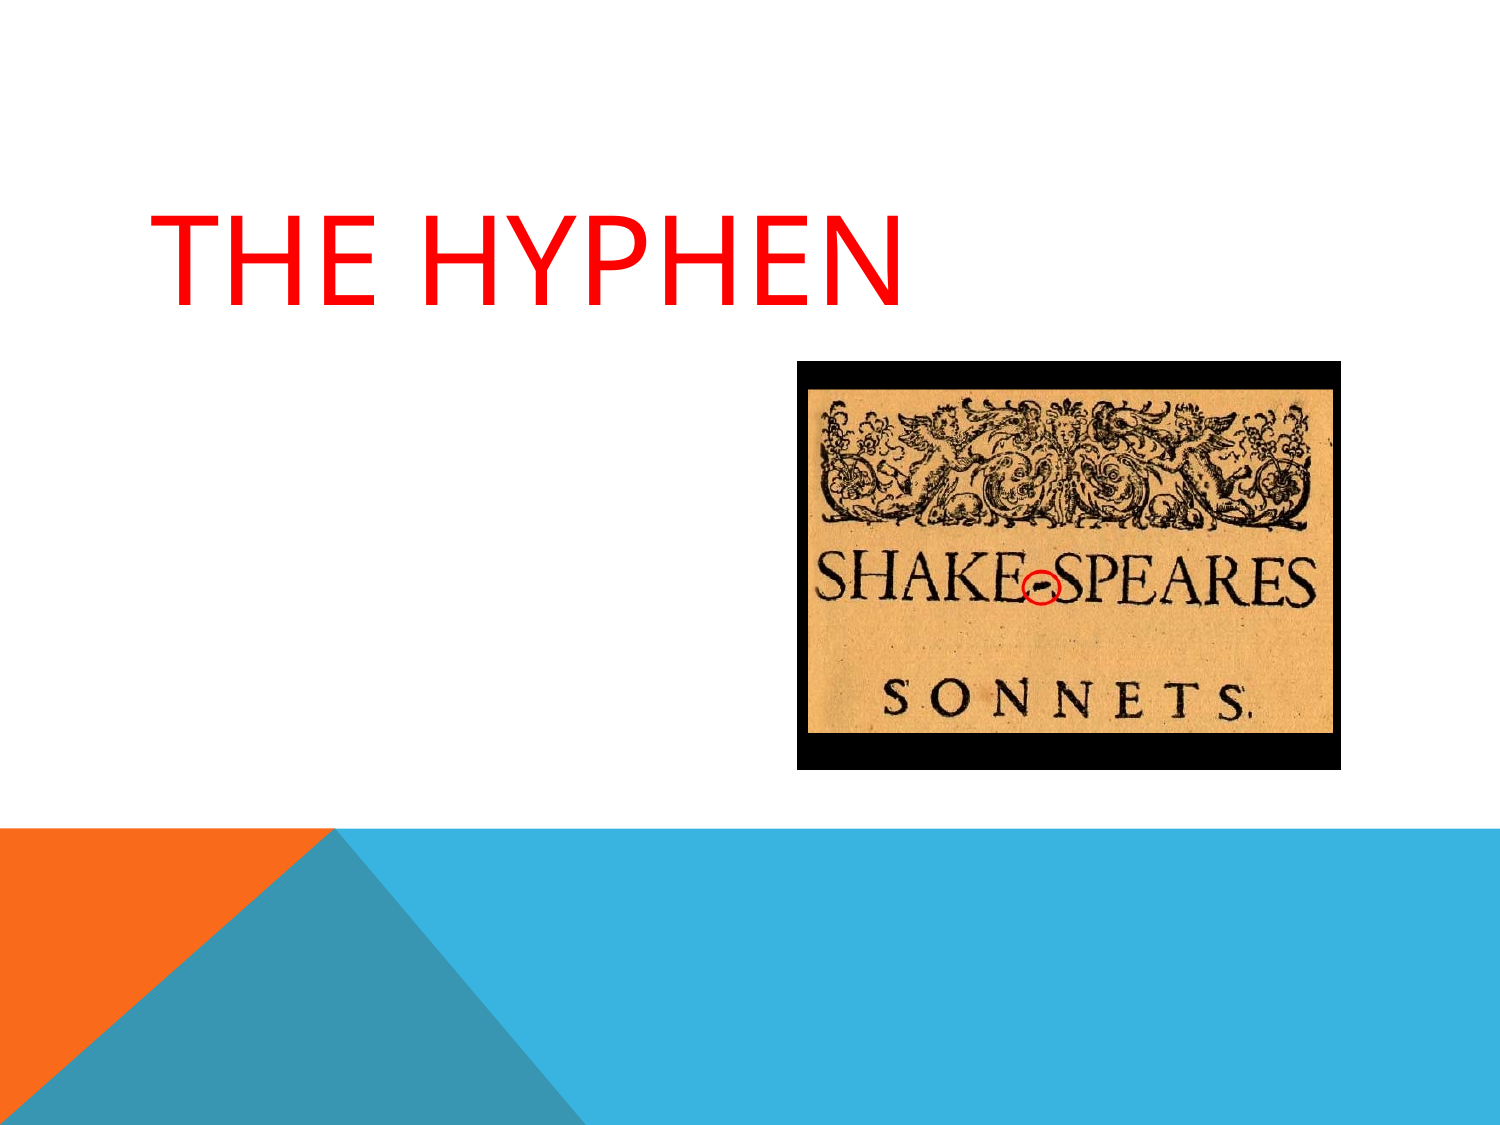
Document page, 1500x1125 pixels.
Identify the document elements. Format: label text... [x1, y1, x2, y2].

title The hyphen [135, 149, 1369, 362]
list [796, 361, 1341, 770]
